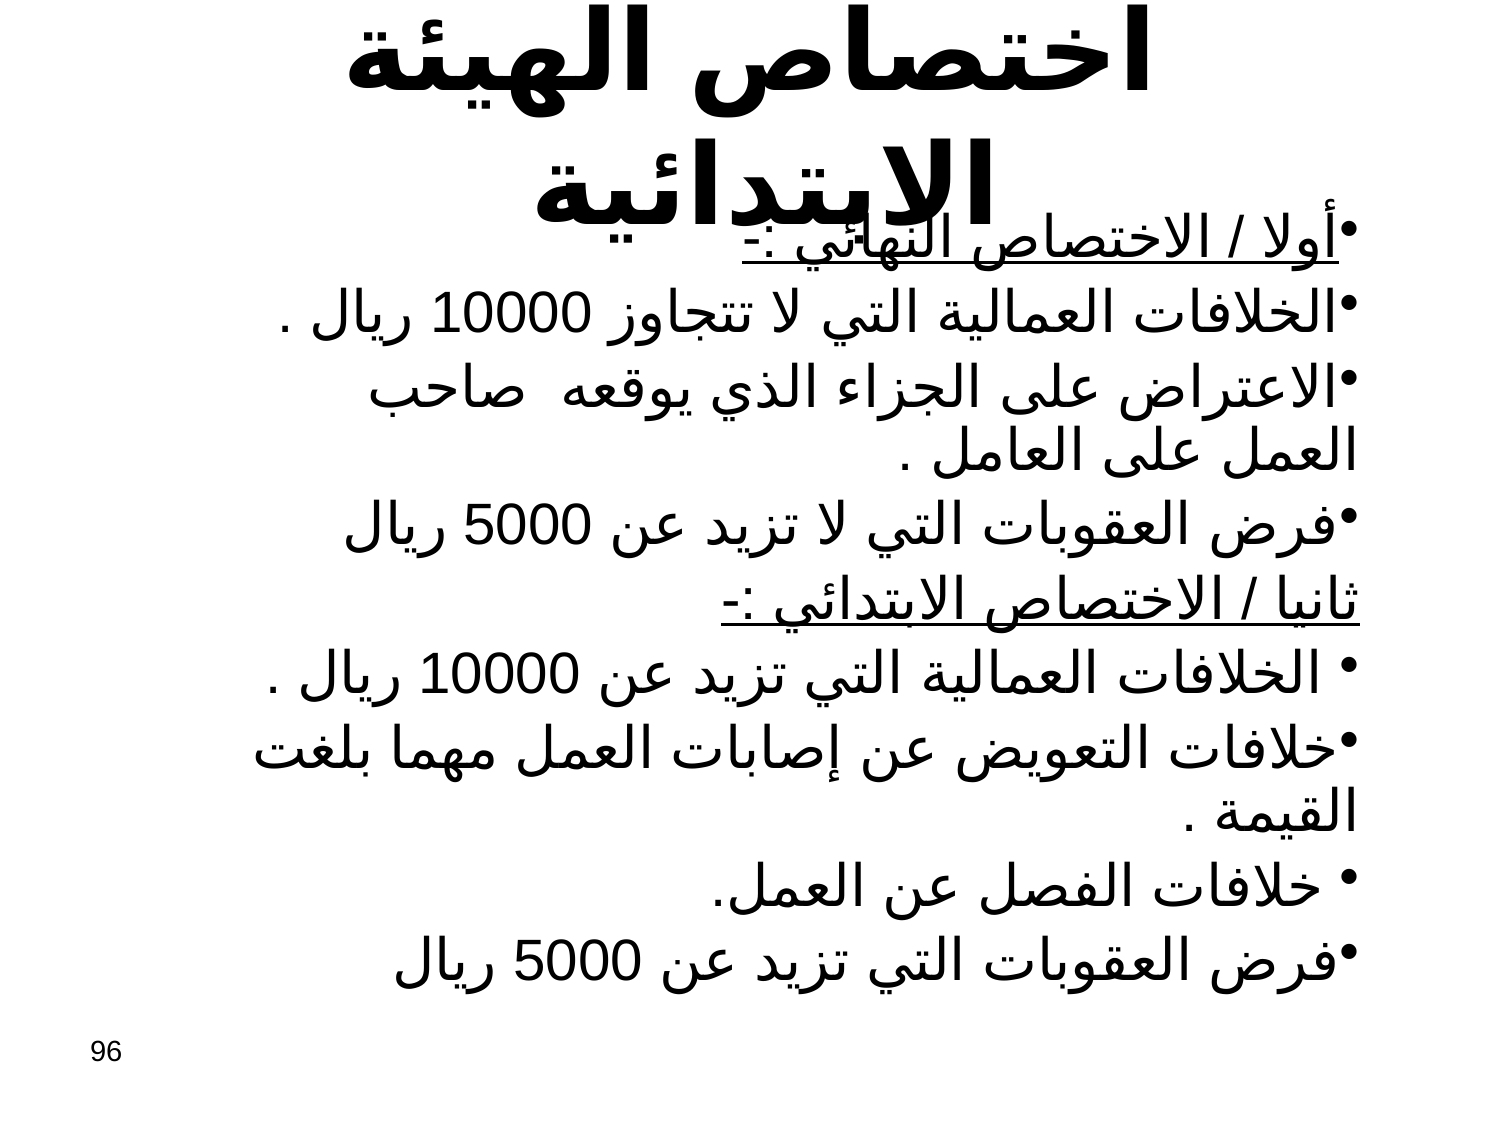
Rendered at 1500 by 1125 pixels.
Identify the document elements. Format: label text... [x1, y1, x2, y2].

subtitle أولا / الاختصاص النهائي :- الخلافات العمالية التي لا تتجاوز 10000 ريال . الاعتراض على الجزاء الذي يوقعه صاحب العمل على العامل . فرض العقوبات التي لا تزيد عن 5000 ريال ثانيا / الاختصاص الابتدائي :- الخلافات العمالية التي تزيد عن 10000 ريال . خلافات التعويض عن إصابات العمل مهما بلغت القيمة . خلافات الفصل عن العمل. فرض العقوبات التي تزيد عن 5000 ريال [237, 199, 1376, 938]
slide_number 96 [74, 1024, 426, 1103]
title اختصاص الهيئة الابتدائية [112, 24, 1388, 201]
